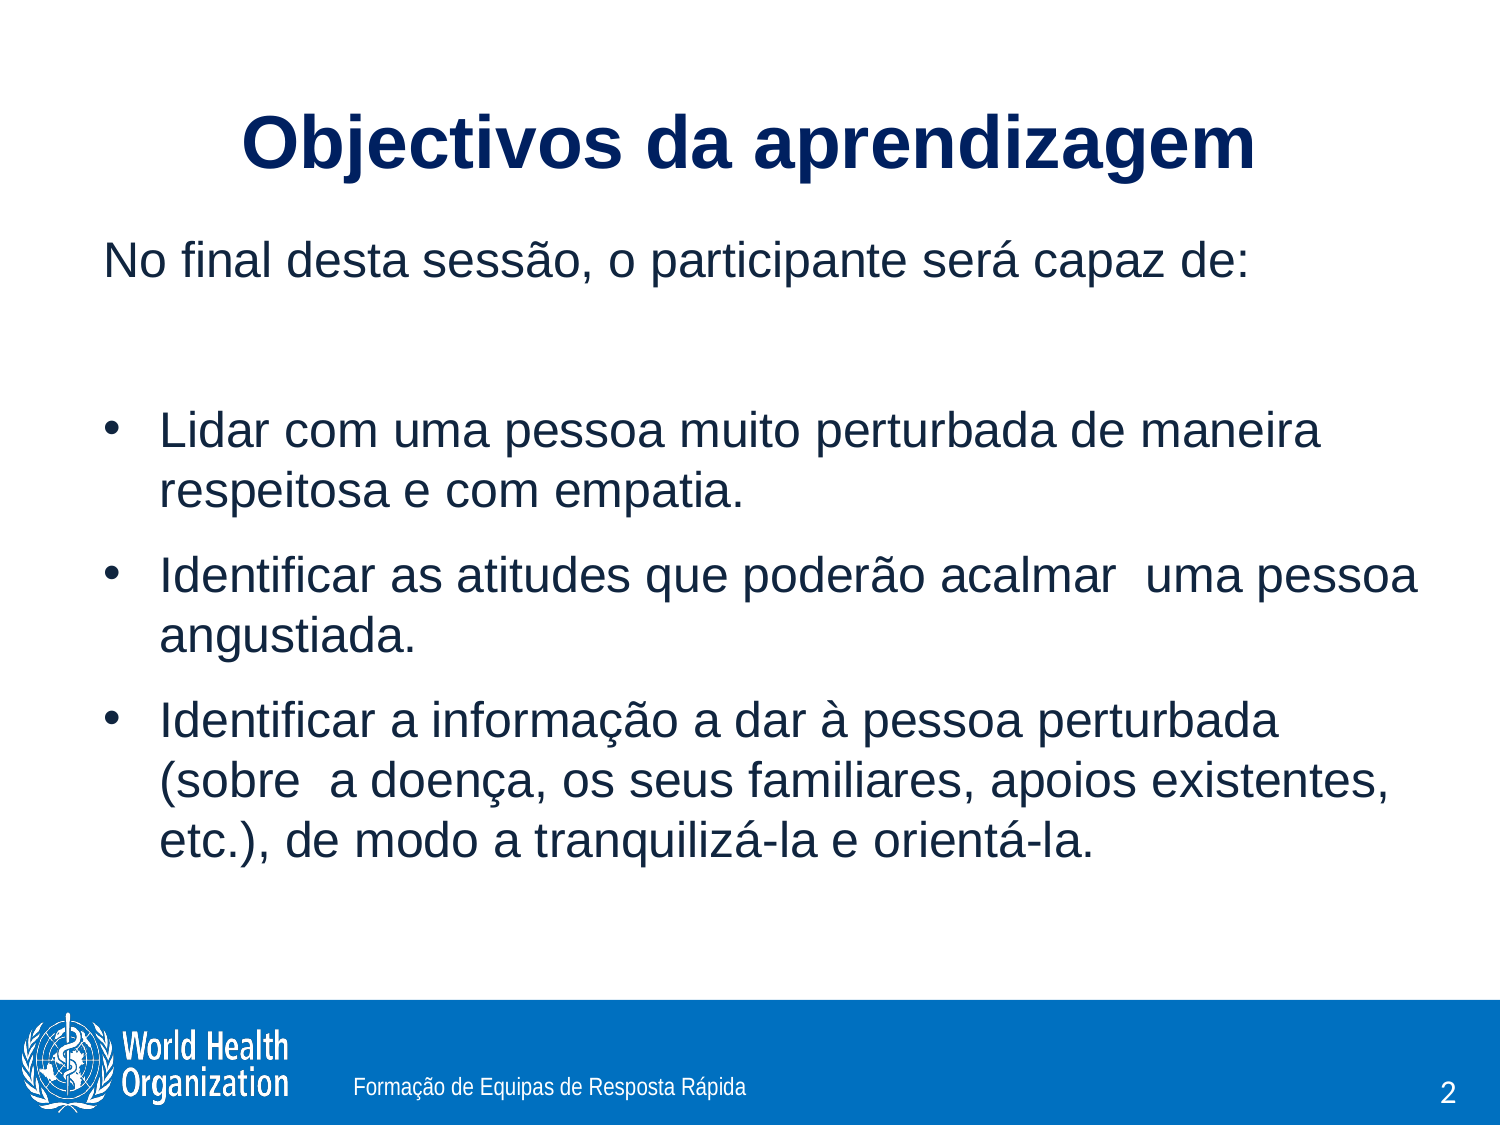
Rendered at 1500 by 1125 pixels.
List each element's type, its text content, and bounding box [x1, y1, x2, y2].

picture [21, 1012, 288, 1113]
list No final desta sessão, o participante será capaz de: Lidar com uma pessoa muito perturbada de maneira respeitosa e com empatia. Identificar as atitudes que poderão acalmar uma pessoa angustiada. Identificar a informação a dar à pessoa perturbada (sobre a doença, os seus familiares, apoios existentes, etc.), de modo a tranquilizá-la e orientá-la. [88, 219, 1439, 963]
title Objectivos da aprendizagem [75, 45, 1425, 233]
